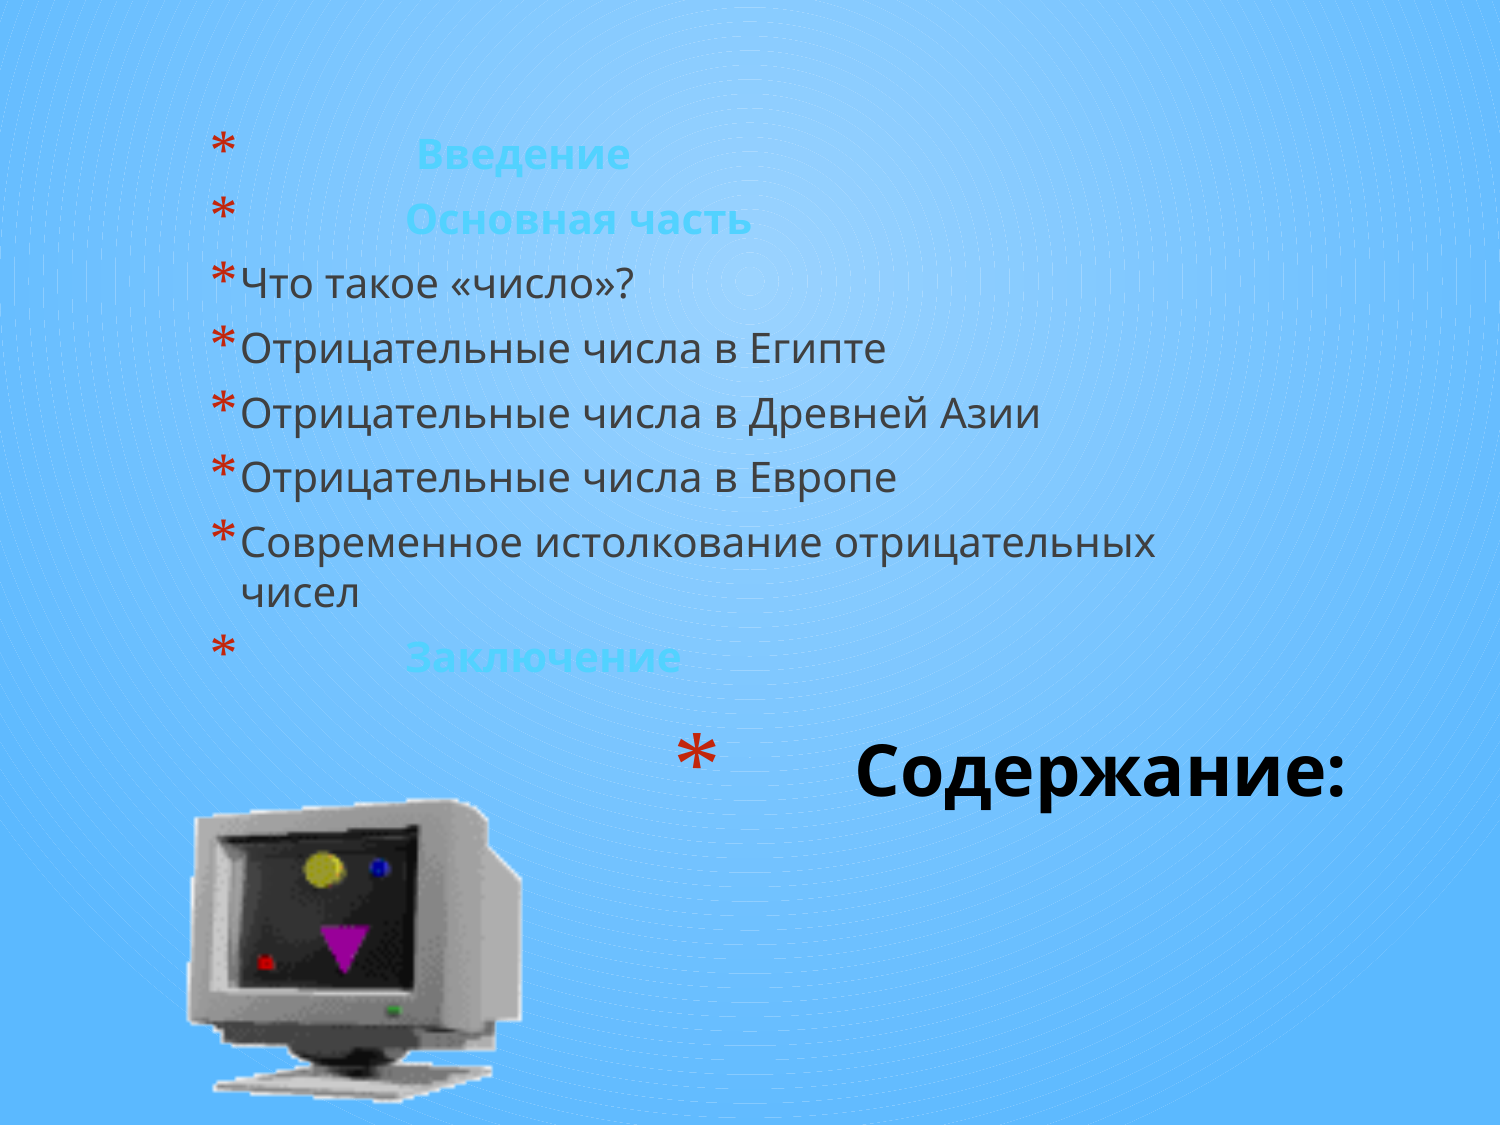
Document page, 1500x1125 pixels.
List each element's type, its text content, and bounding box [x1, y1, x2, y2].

picture [166, 763, 538, 1125]
title Содержание: [294, 717, 1363, 905]
list Введение Основная часть Что такое «число»? Отрицательные числа в Египте Отрицательные числа в Древней Азии Отрицательные числа в Европе Современное истолкование отрицательных чисел Заключение [187, 120, 1238, 690]
